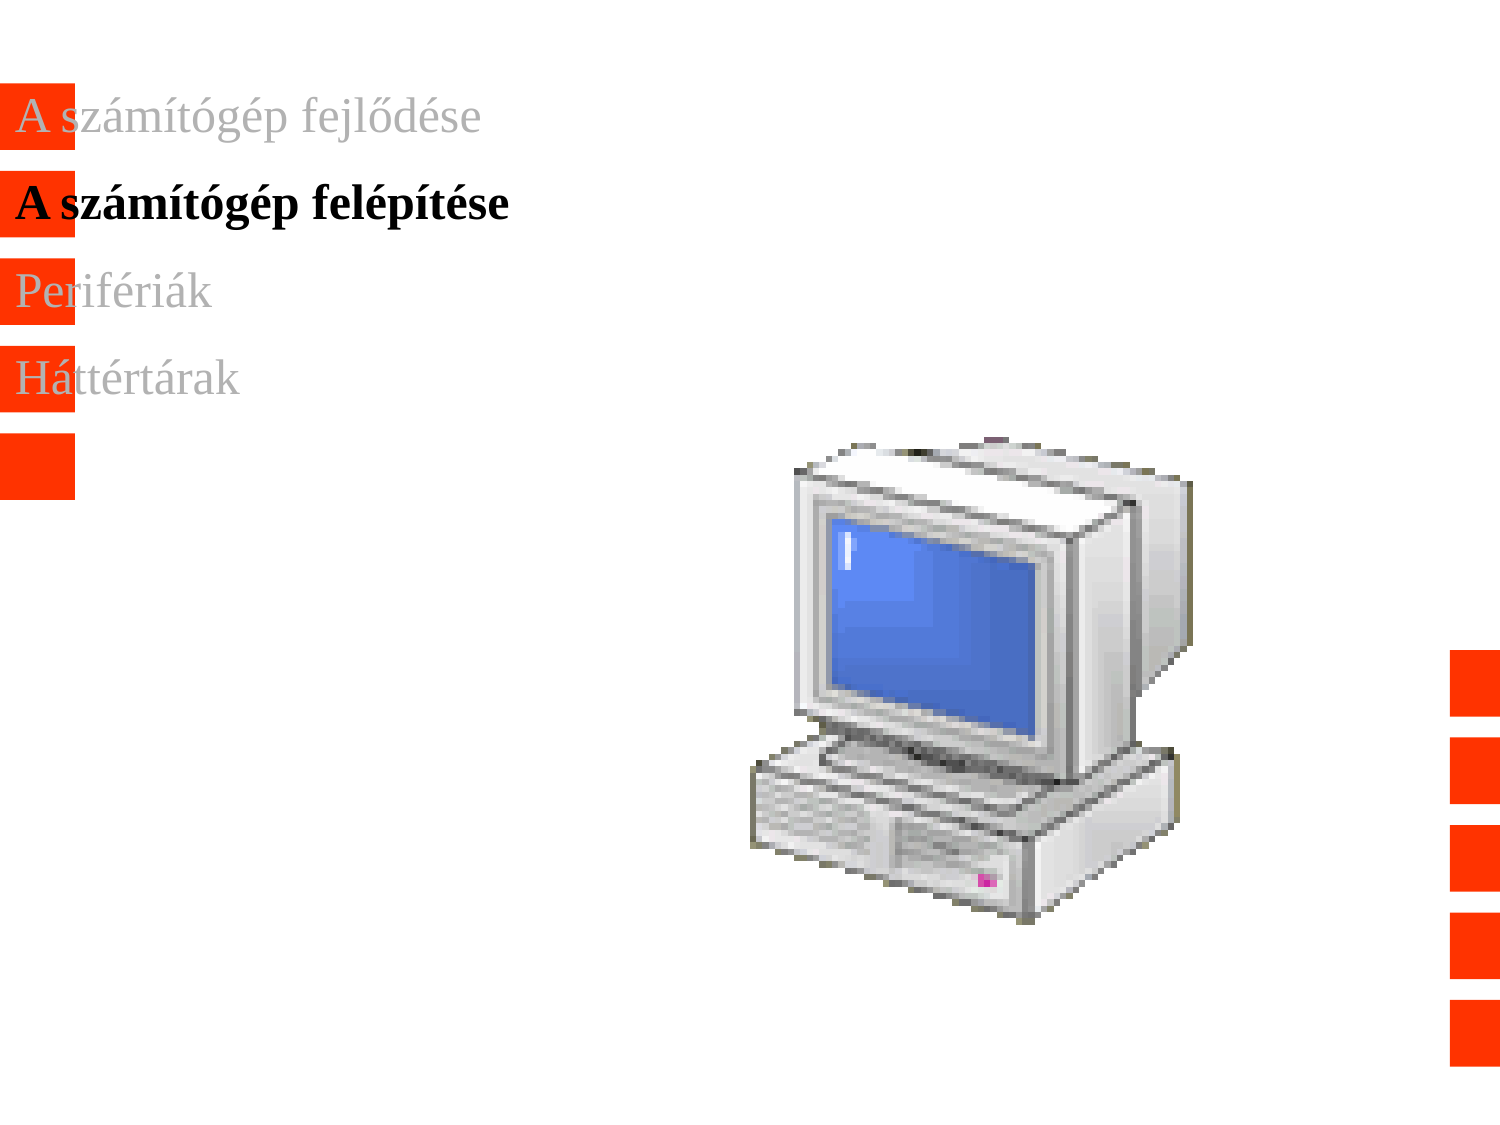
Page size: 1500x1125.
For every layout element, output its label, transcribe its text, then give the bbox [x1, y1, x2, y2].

text_box A számítógép felépítése [0, 162, 563, 238]
picture [749, 437, 1206, 938]
text_box A számítógép fejlődése [0, 74, 525, 150]
text_box Perifériák [0, 249, 525, 325]
text_box Háttértárak [0, 337, 525, 413]
